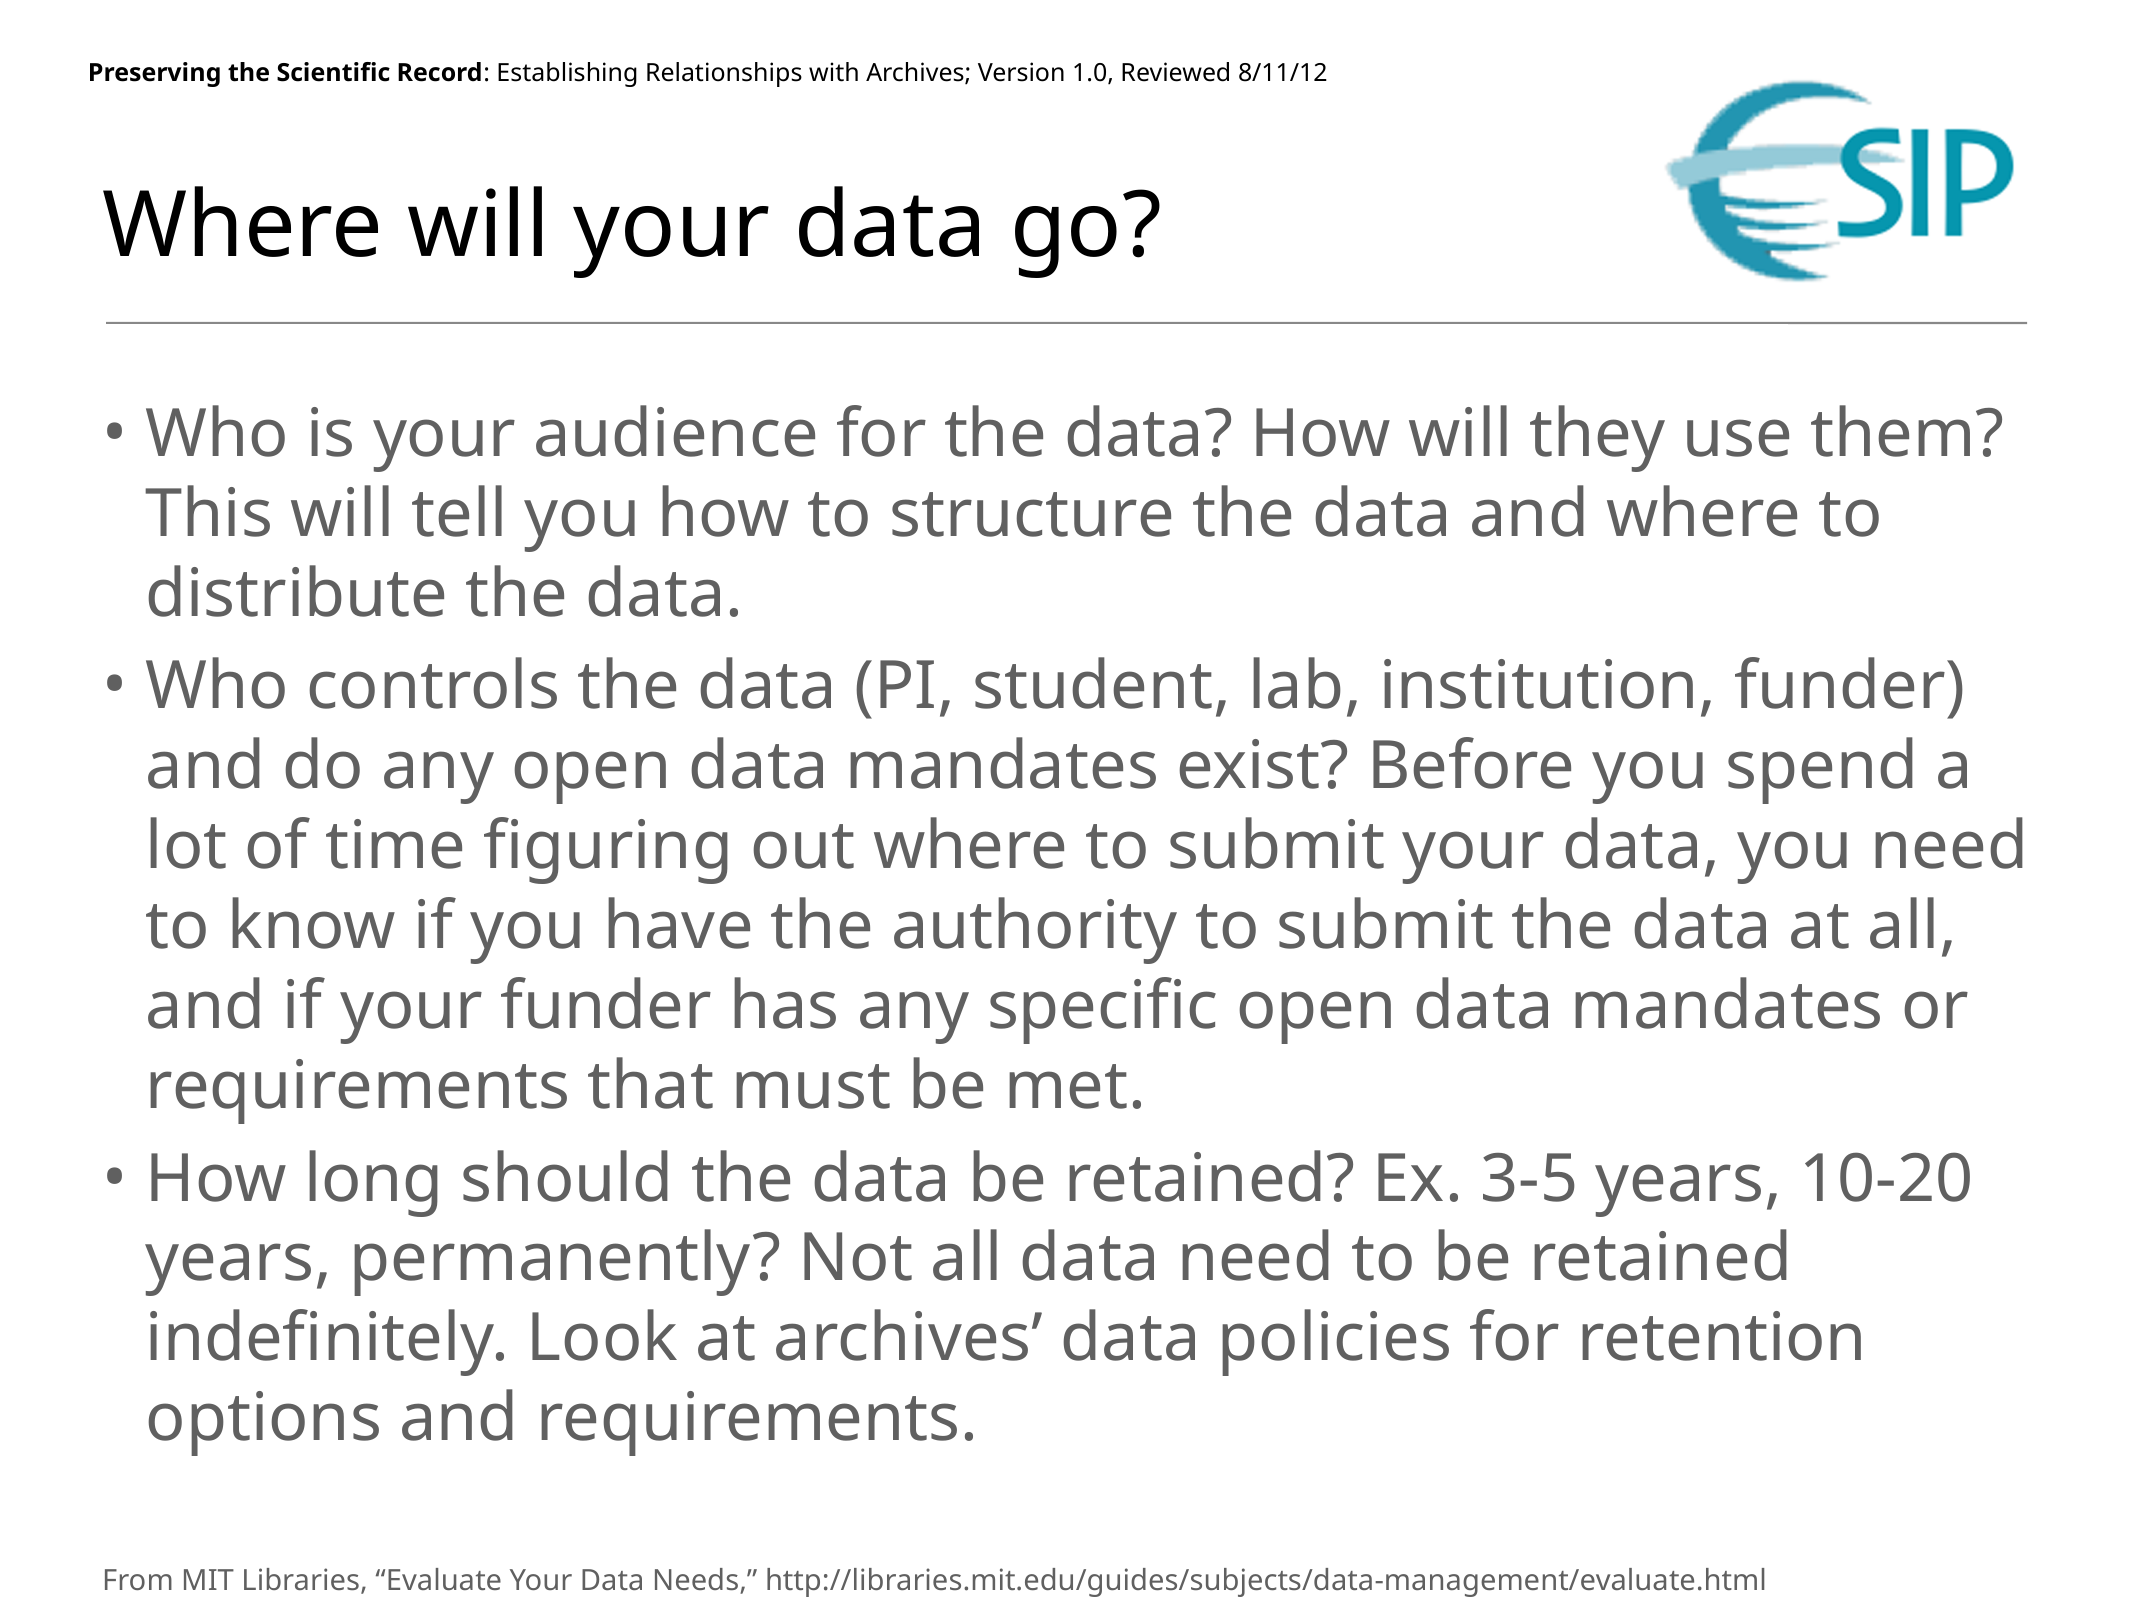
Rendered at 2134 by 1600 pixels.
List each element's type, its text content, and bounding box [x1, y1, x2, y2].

title Where will your data go? [93, 53, 2040, 284]
list Who is your audience for the data? How will they use them? This will tell you how to structure the data and where to distribute the data. Who controls the data (PI, student, lab, institution, funder) and do any open data mandates exist? Before you spend a lot of time figuring out where to submit your data, you need to know if you have the authority to submit the data at all, and if your funder has any specific open data mandates or requirements that must be met. How long should the data be retained? Ex. 3-5 years, 10-20 years, permanently? Not all data need to be retained indefinitely. Look at archives’ data policies for retention options and requirements. From MIT Libraries, “Evaluate Your Data Needs,” http://libraries.mit.edu/guides/subjects/data-management/evaluate.html [93, 380, 2040, 1459]
